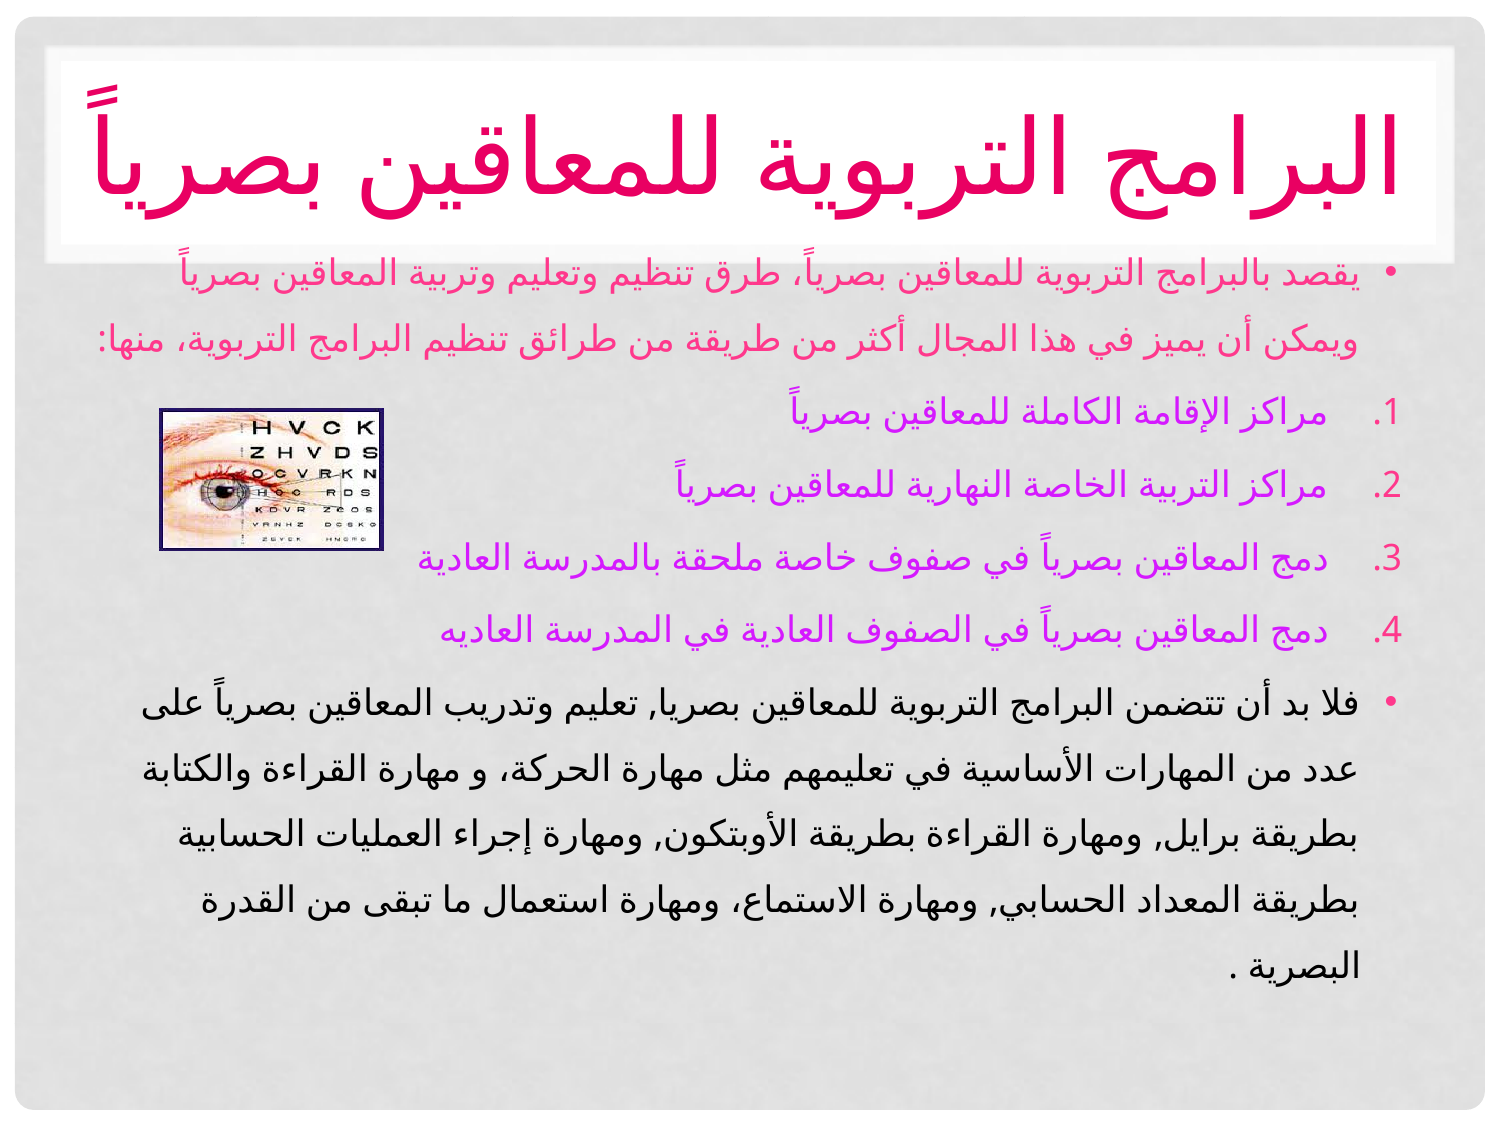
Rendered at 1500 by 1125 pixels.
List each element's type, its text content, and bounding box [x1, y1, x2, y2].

picture [159, 408, 384, 552]
title البرامج التربوية للمعاقين بصرياً [69, 66, 1425, 238]
list يقصد بالبرامج التربوية للمعاقين بصرياً، طرق تنظيم وتعليم وتربية المعاقين بصرياً ويمكن أن يميز في هذا المجال أكثر من طريقة من طرائق تنظيم البرامج التربوية، منها: مراكز الإقامة الكاملة للمعاقين بصرياً مراكز التربية الخاصة النهارية للمعاقين بصرياً دمج المعاقين بصرياً في صفوف خاصة ملحقة بالمدرسة العادية دمج المعاقين بصرياً في الصفوف العادية في المدرسة العاديه فلا بد أن تتضمن البرامج التربوية للمعاقين بصريا, تعليم وتدريب المعاقين بصرياً على عدد من المهارات الأساسية في تعليمهم مثل مهارة الحركة، و مهارة القراءة والكتابة بطريقة برايل, ومهارة القراءة بطريقة الأوبتكون, ومهارة إجراء العمليات الحسابية بطريقة المعداد الحسابي, ومهارة الاستماع، ومهارة استعمال ما تبقى من القدرة البصرية . [75, 219, 1425, 1059]
